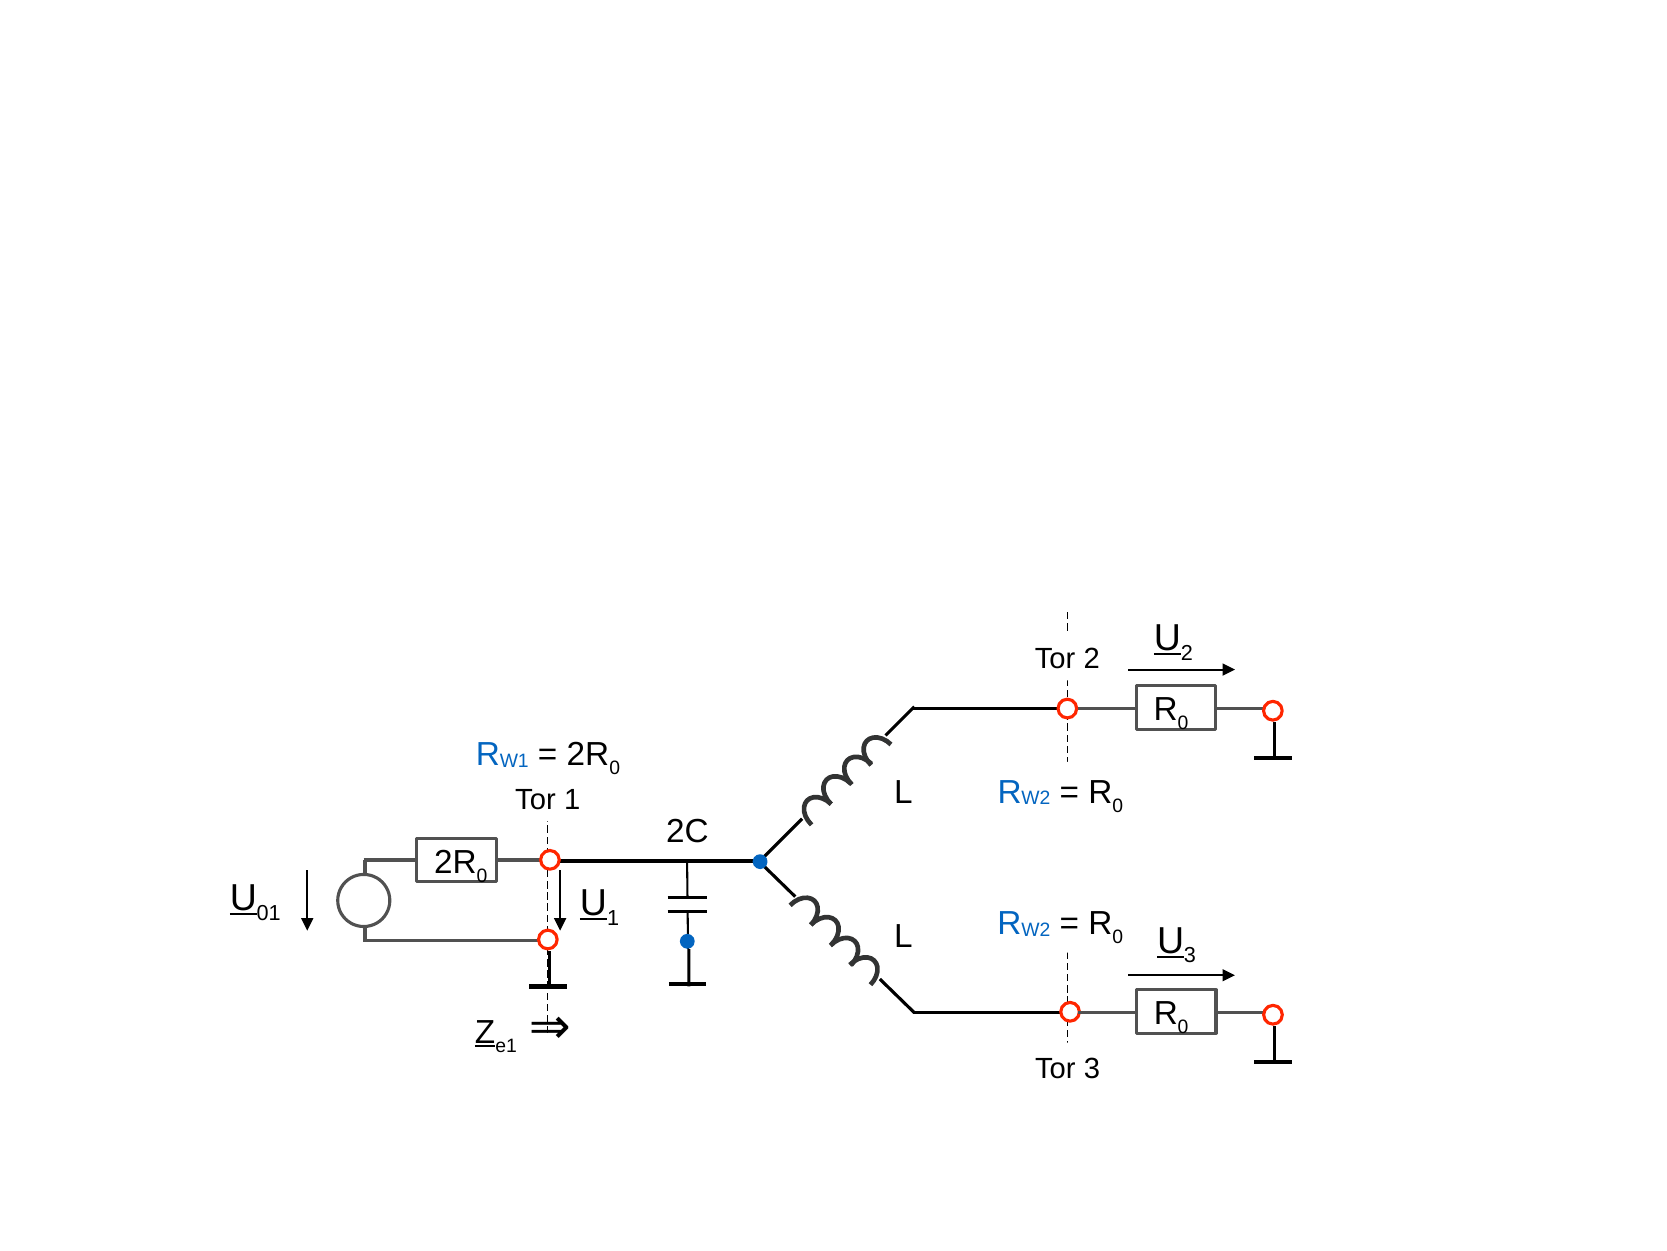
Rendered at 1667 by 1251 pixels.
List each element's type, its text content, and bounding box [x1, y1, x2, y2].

text_box 2R0 [419, 831, 513, 892]
text_box Tor 2 [1028, 633, 1107, 681]
text_box RW2 = R0 [968, 892, 1152, 953]
text_box U01 [214, 865, 337, 936]
text_box [301, 870, 314, 931]
text_box L [876, 905, 931, 977]
text_box U3 [1142, 907, 1222, 975]
text_box [1060, 1002, 1080, 1022]
text_box Tor 3 [1028, 1042, 1107, 1091]
text_box U2 [1138, 605, 1219, 669]
text_box [337, 874, 390, 927]
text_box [784, 760, 903, 795]
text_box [1135, 982, 1222, 1044]
text_box Ze1 [460, 1001, 547, 1065]
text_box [668, 948, 707, 987]
text_box U1 [565, 869, 661, 941]
text_box [754, 855, 766, 868]
text_box RW2 = R0 [966, 761, 1155, 822]
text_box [1254, 1005, 1292, 1064]
text_box [1058, 699, 1077, 718]
text_box [1220, 969, 1235, 980]
text_box [1128, 663, 1235, 675]
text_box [528, 929, 567, 989]
text_box RW1 = 2R0 [453, 723, 642, 781]
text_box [1135, 678, 1222, 739]
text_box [1254, 701, 1292, 760]
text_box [778, 920, 897, 955]
text_box [540, 850, 560, 870]
text_box 2C [645, 800, 729, 872]
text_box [666, 861, 708, 945]
text_box Tor 1 [508, 781, 587, 822]
text_box [553, 870, 565, 923]
text_box ⇒ [520, 984, 580, 1062]
text_box L [876, 762, 931, 833]
